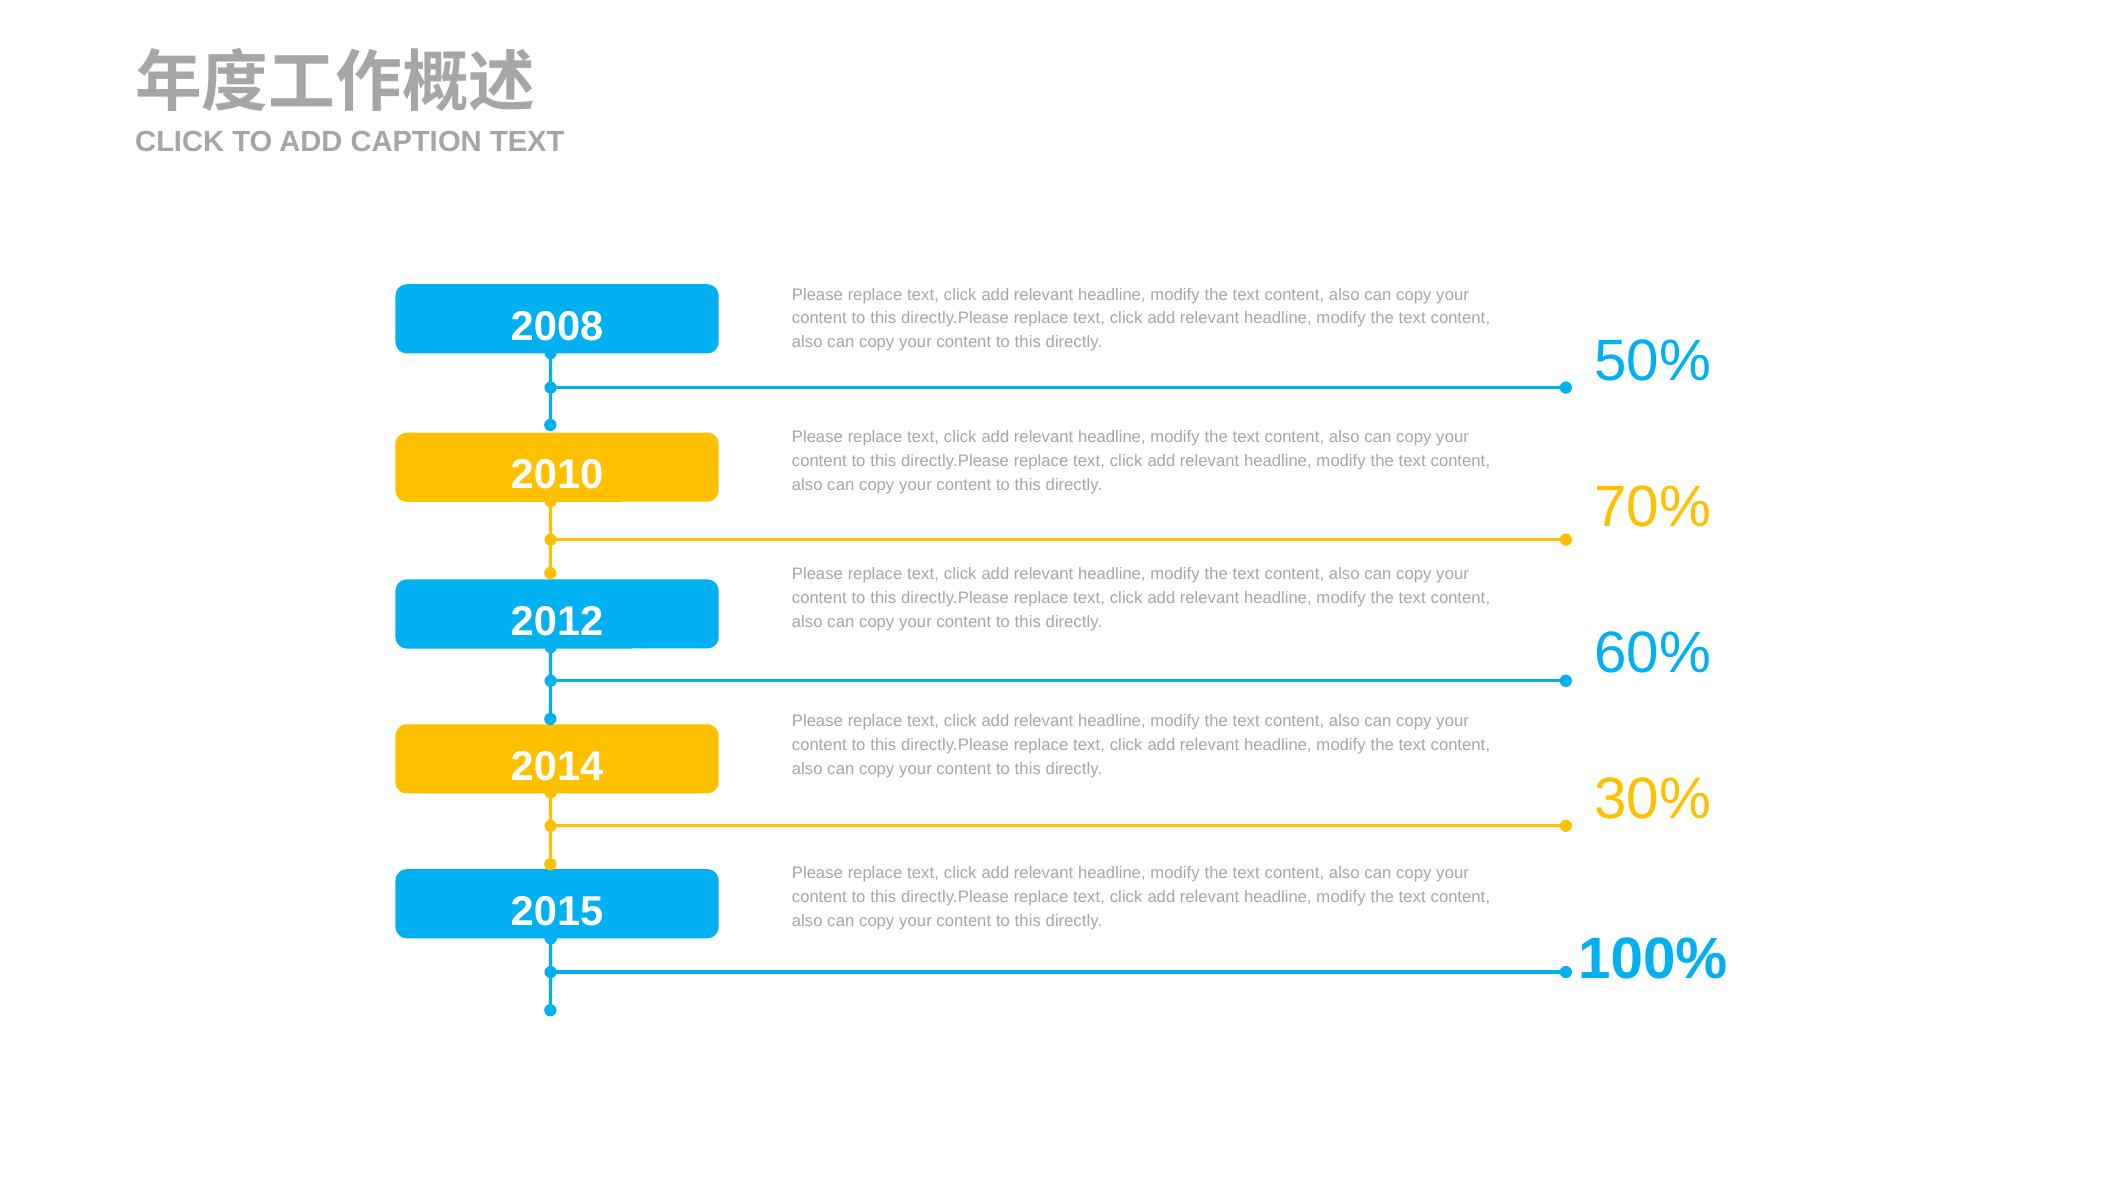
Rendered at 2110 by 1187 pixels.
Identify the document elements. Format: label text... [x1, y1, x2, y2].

text_box 100% [1578, 897, 1728, 985]
text_box Please replace text, click add relevant headline, modify the text content, also can copy your content to this directly.Please replace text, click add relevant headline, modify the text content, also can copy your content to this directly. [791, 858, 1525, 930]
text_box Please replace text, click add relevant headline, modify the text content, also can copy your content to this directly.Please replace text, click add relevant headline, modify the text content, also can copy your content to this directly. [791, 559, 1525, 632]
text_box Please replace text, click add relevant headline, modify the text content, also can copy your content to this directly.Please replace text, click add relevant headline, modify the text content, also can copy your content to this directly. [791, 422, 1525, 494]
text_box Please replace text, click add relevant headline, modify the text content, also can copy your content to this directly.Please replace text, click add relevant headline, modify the text content, also can copy your content to this directly. [791, 706, 1525, 779]
text_box 2015 [394, 868, 720, 940]
text_box 70% [1595, 460, 1710, 547]
text_box 60% [1595, 606, 1710, 693]
text_box 年度工作概述 [135, 38, 596, 119]
text_box 2008 [394, 283, 720, 355]
text_box 2012 [394, 578, 720, 650]
text_box 2010 [394, 431, 720, 503]
text_box 50% [1595, 314, 1710, 401]
text_box CLICK TO ADD CAPTION TEXT [135, 122, 596, 158]
text_box 2014 [394, 723, 720, 795]
text_box Please replace text, click add relevant headline, modify the text content, also can copy your content to this directly.Please replace text, click add relevant headline, modify the text content, also can copy your content to this directly. [791, 279, 1525, 352]
text_box 30% [1595, 752, 1710, 839]
